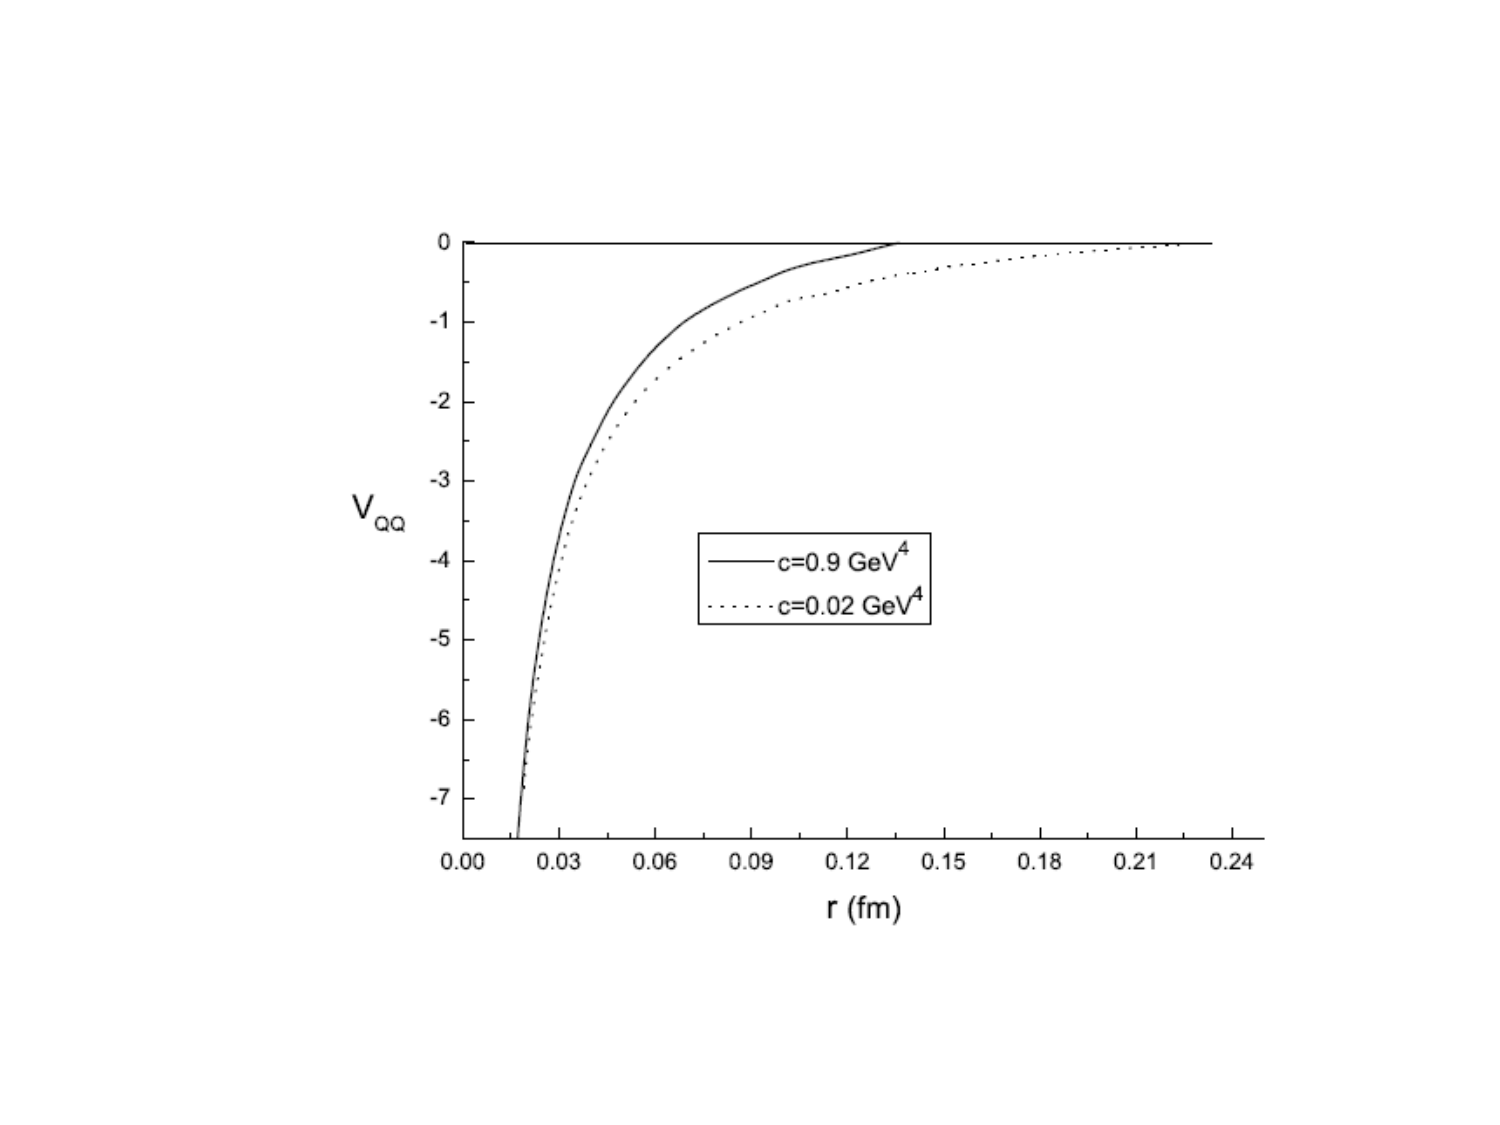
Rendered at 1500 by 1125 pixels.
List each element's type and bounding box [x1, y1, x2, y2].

picture [304, 175, 1333, 950]
